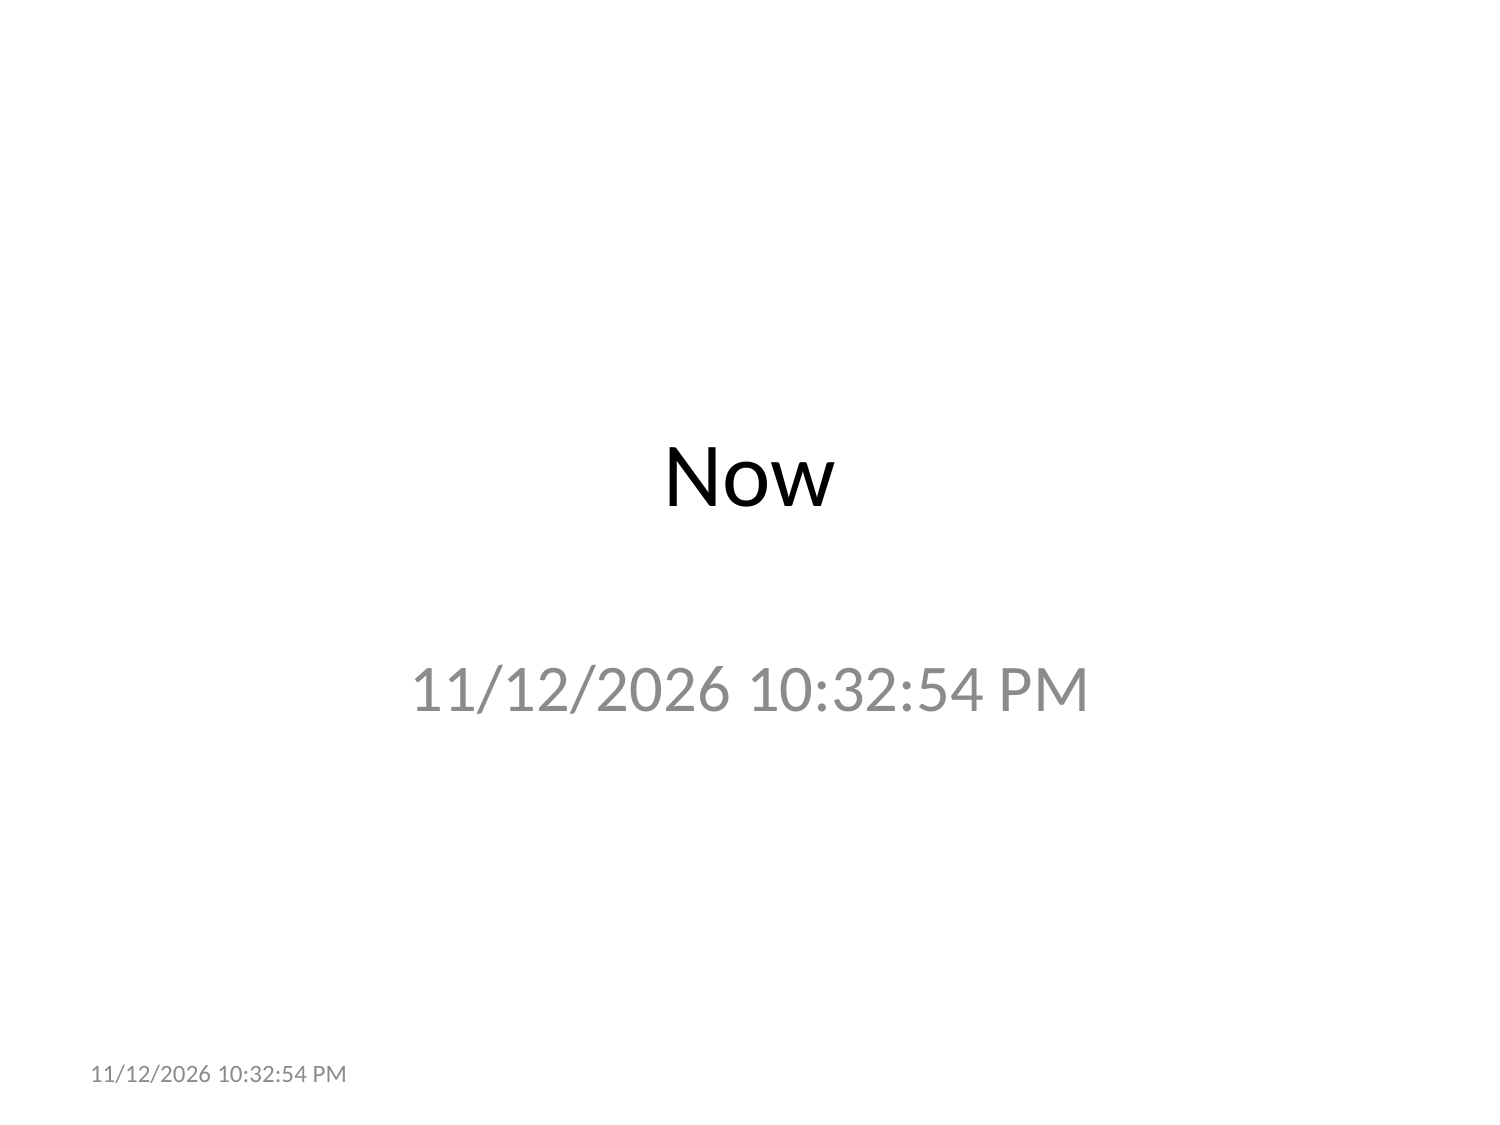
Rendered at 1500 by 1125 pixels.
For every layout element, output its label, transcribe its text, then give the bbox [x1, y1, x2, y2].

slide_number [75, 1042, 425, 1103]
subtitle 2011-12-19 10:20:04 AM [225, 637, 1275, 925]
title Now [112, 349, 1388, 591]
